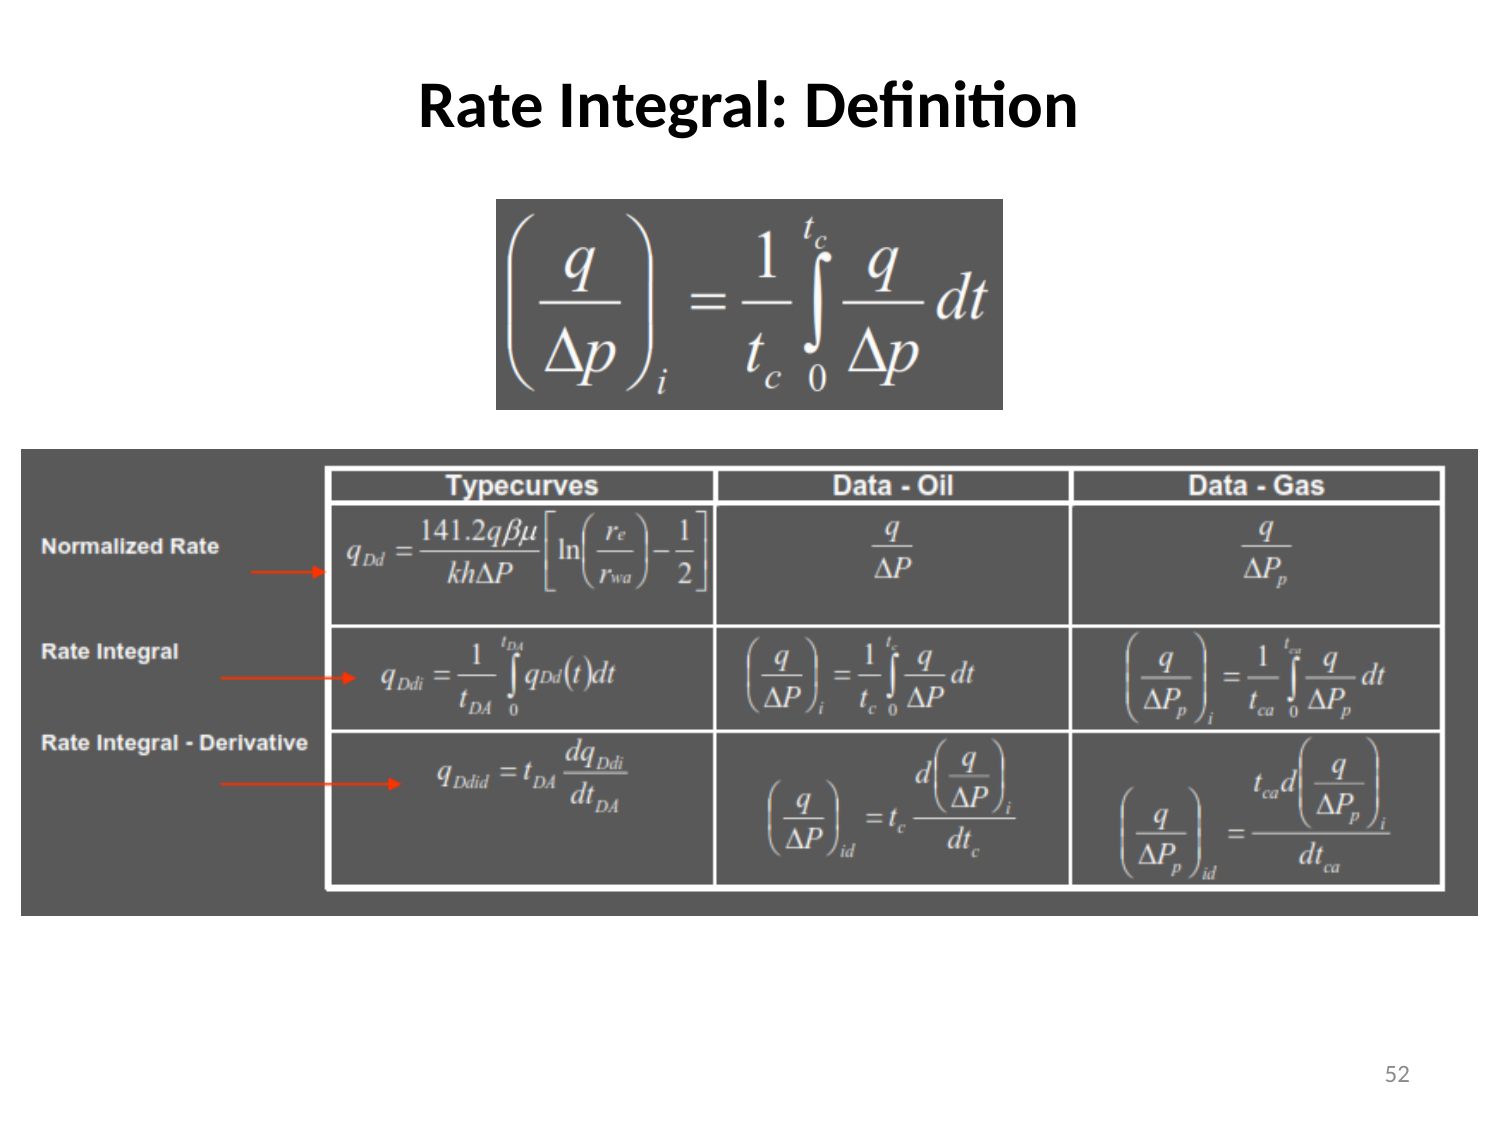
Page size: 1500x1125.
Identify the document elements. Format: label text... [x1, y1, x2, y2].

slide_number 52 [1074, 1042, 1425, 1103]
text_box Rate Integral: Definition [403, 53, 1095, 149]
picture [495, 199, 1003, 411]
picture [21, 449, 1478, 916]
